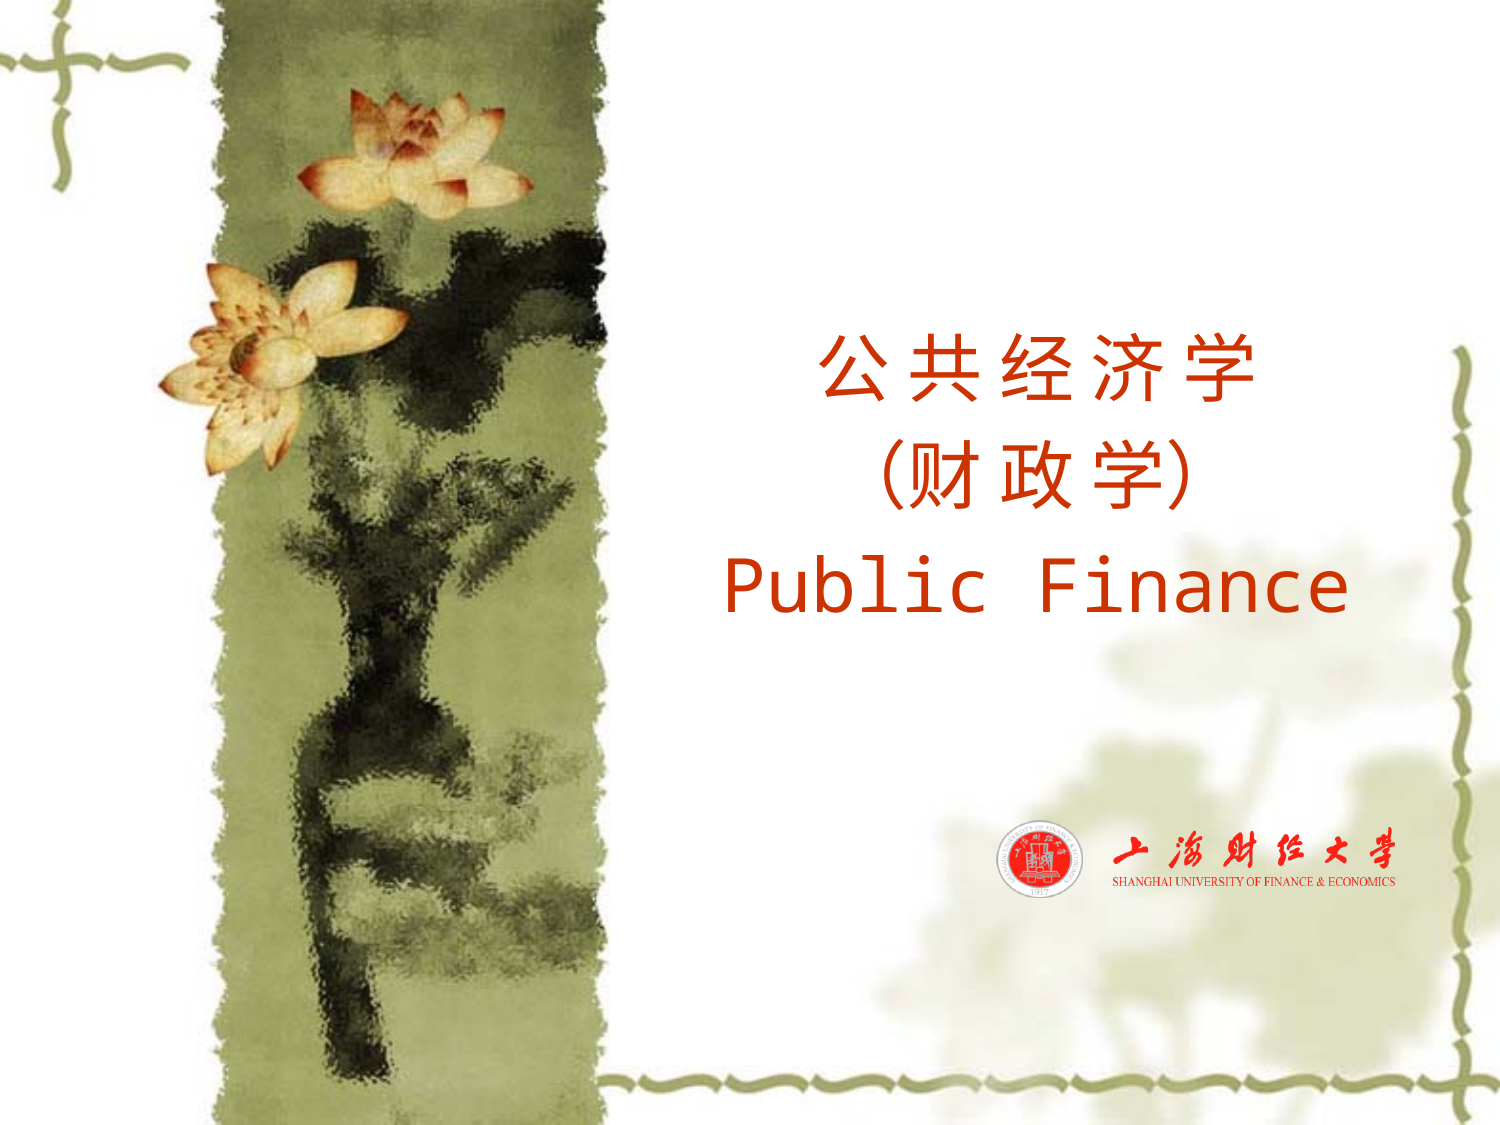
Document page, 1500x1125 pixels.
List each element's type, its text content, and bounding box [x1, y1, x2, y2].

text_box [995, 820, 1395, 898]
title 公 共 经 济 学 （财 政 学） Public Finance [655, 302, 1419, 628]
picture [0, 0, 1500, 1125]
